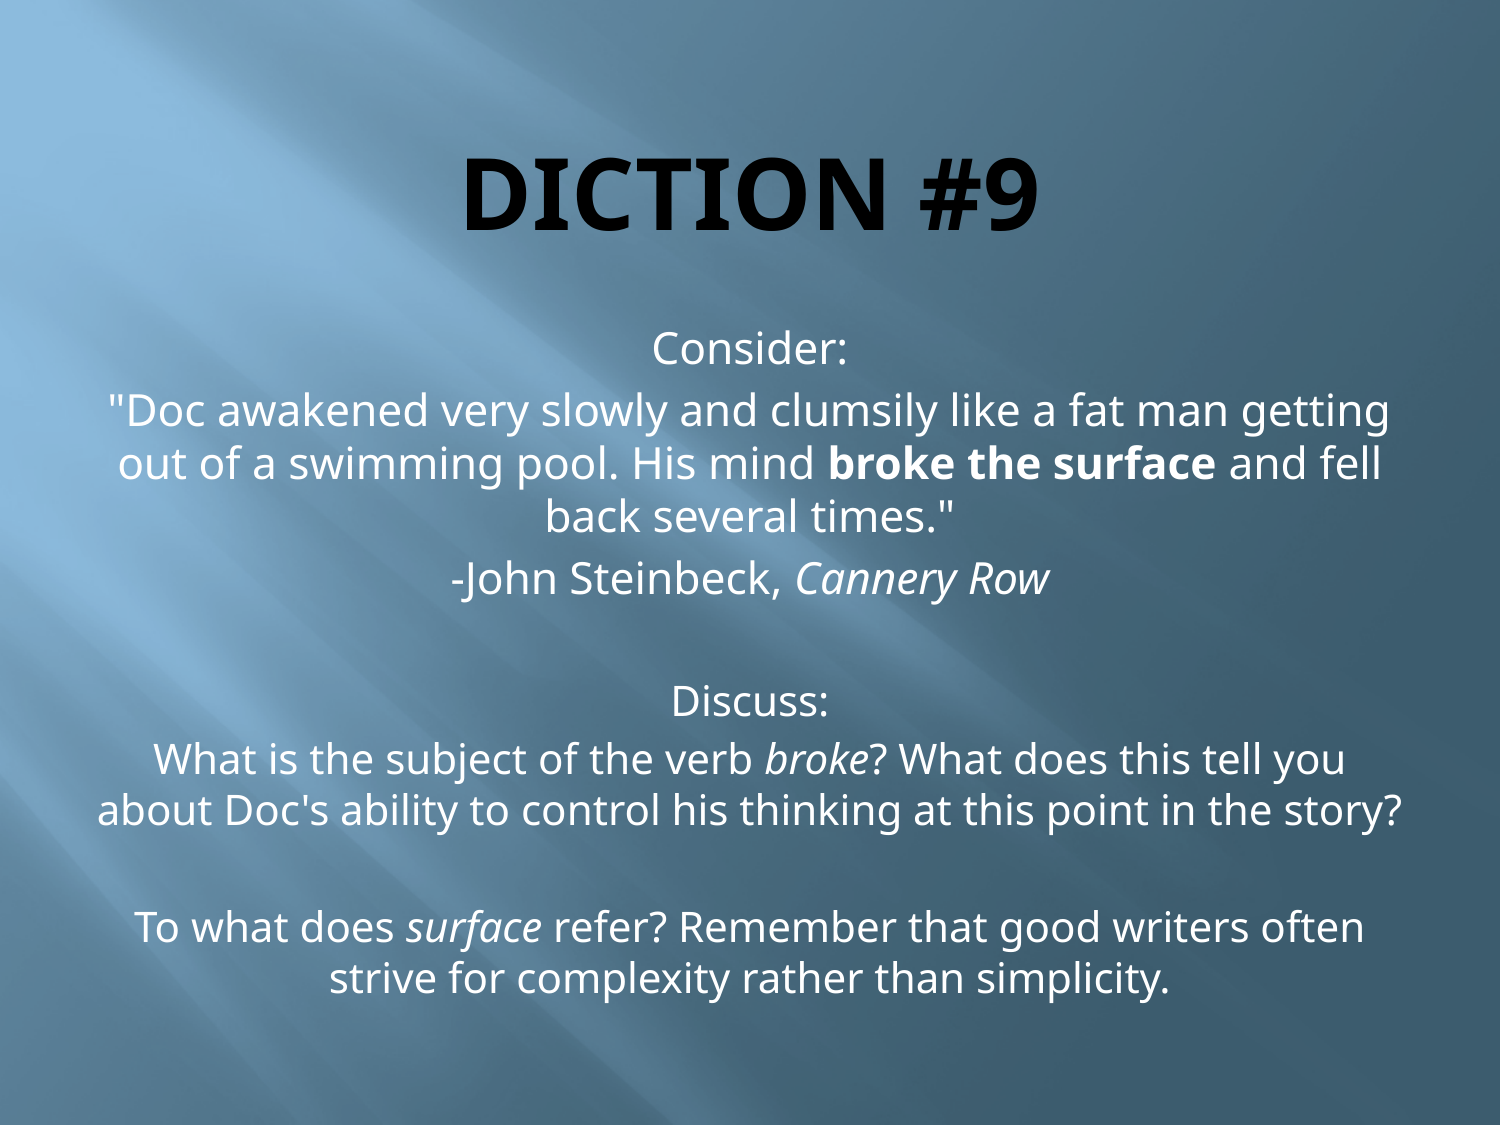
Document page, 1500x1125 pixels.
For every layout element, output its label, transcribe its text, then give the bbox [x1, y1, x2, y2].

subtitle Consider: "Doc awakened very slowly and clumsily like a fat man getting out of a swimming pool. His mind broke the surface and fell back several times." -John Steinbeck, Cannery Row Discuss: What is the subject of the verb broke? What does this tell you about Doc's ability to control his thinking at this point in the story? To what does surface refer? Remember that good writers often strive for complexity rather than simplicity. [75, 312, 1425, 1025]
title Diction #9 [75, 75, 1425, 250]
